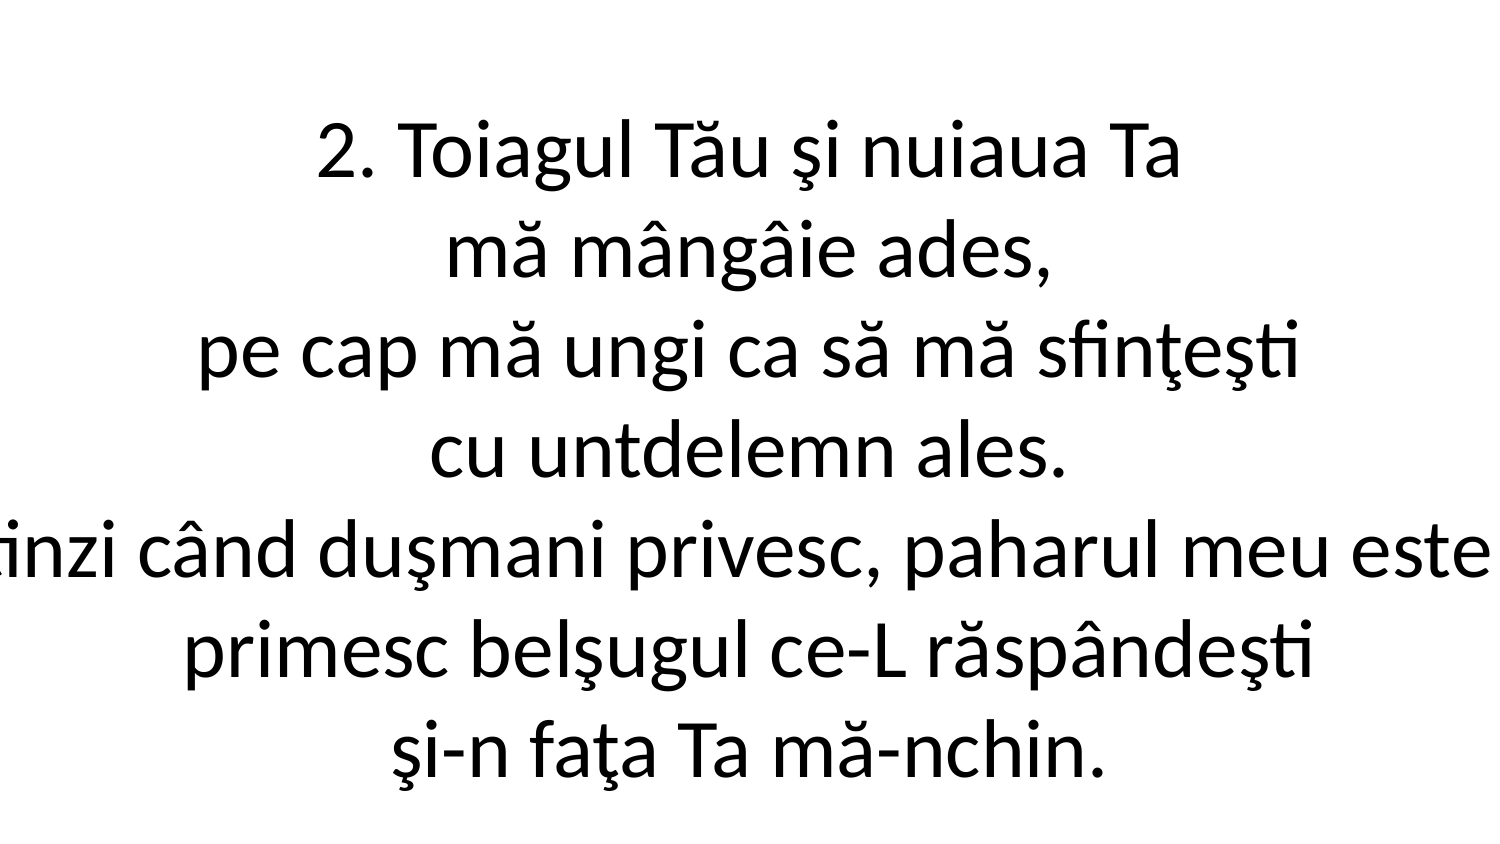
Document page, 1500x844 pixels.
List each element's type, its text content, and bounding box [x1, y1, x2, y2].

text_box 2. Toiagul Tău şi nuiaua Ta mă mângâie ades, pe cap mă ungi ca să mă sfinţeşti cu untdelemn ales. Tu masa-ntinzi când duşmani privesc, paharul meu este astăzi plin, primesc belşugul ce-L răspândeşti şi-n faţa Ta mă-nchin. [0, 42, 1500, 802]
